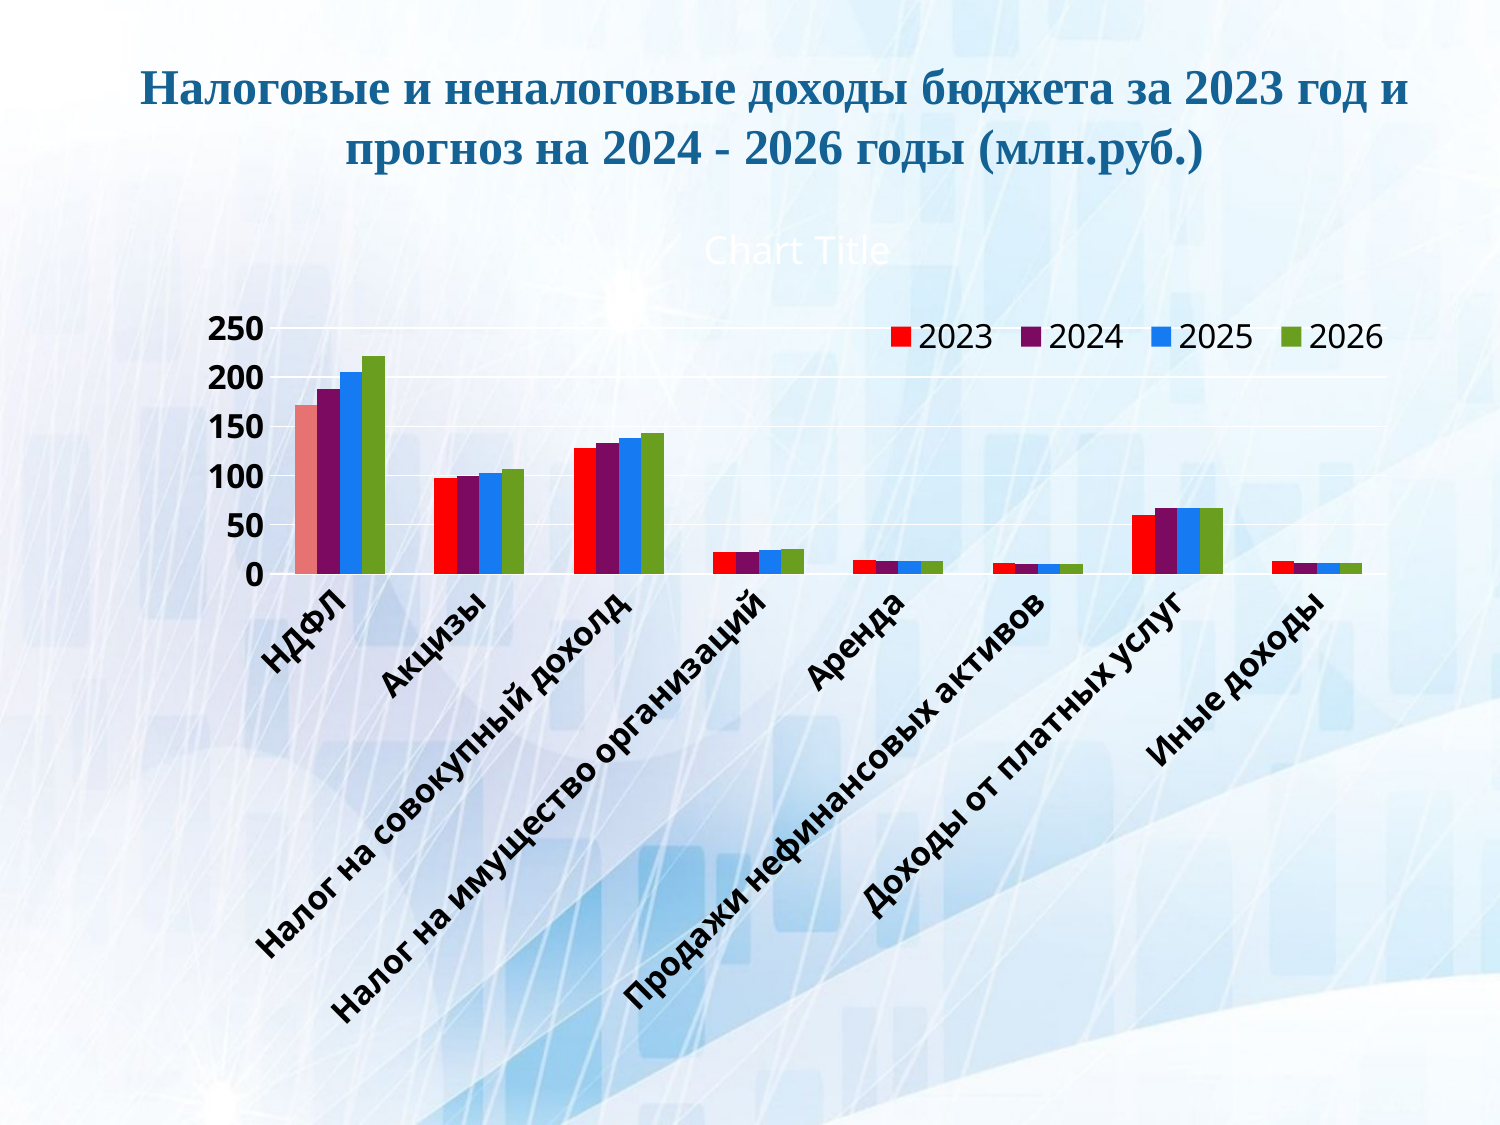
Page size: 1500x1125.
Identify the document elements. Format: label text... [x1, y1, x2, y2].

title Налоговые и неналоговые доходы бюджета за 2023 год и прогноз на 2024 - 2026 годы (млн.руб.) [112, 30, 1438, 199]
picture [0, 0, 1500, 1125]
chart [182, 184, 1412, 1120]
